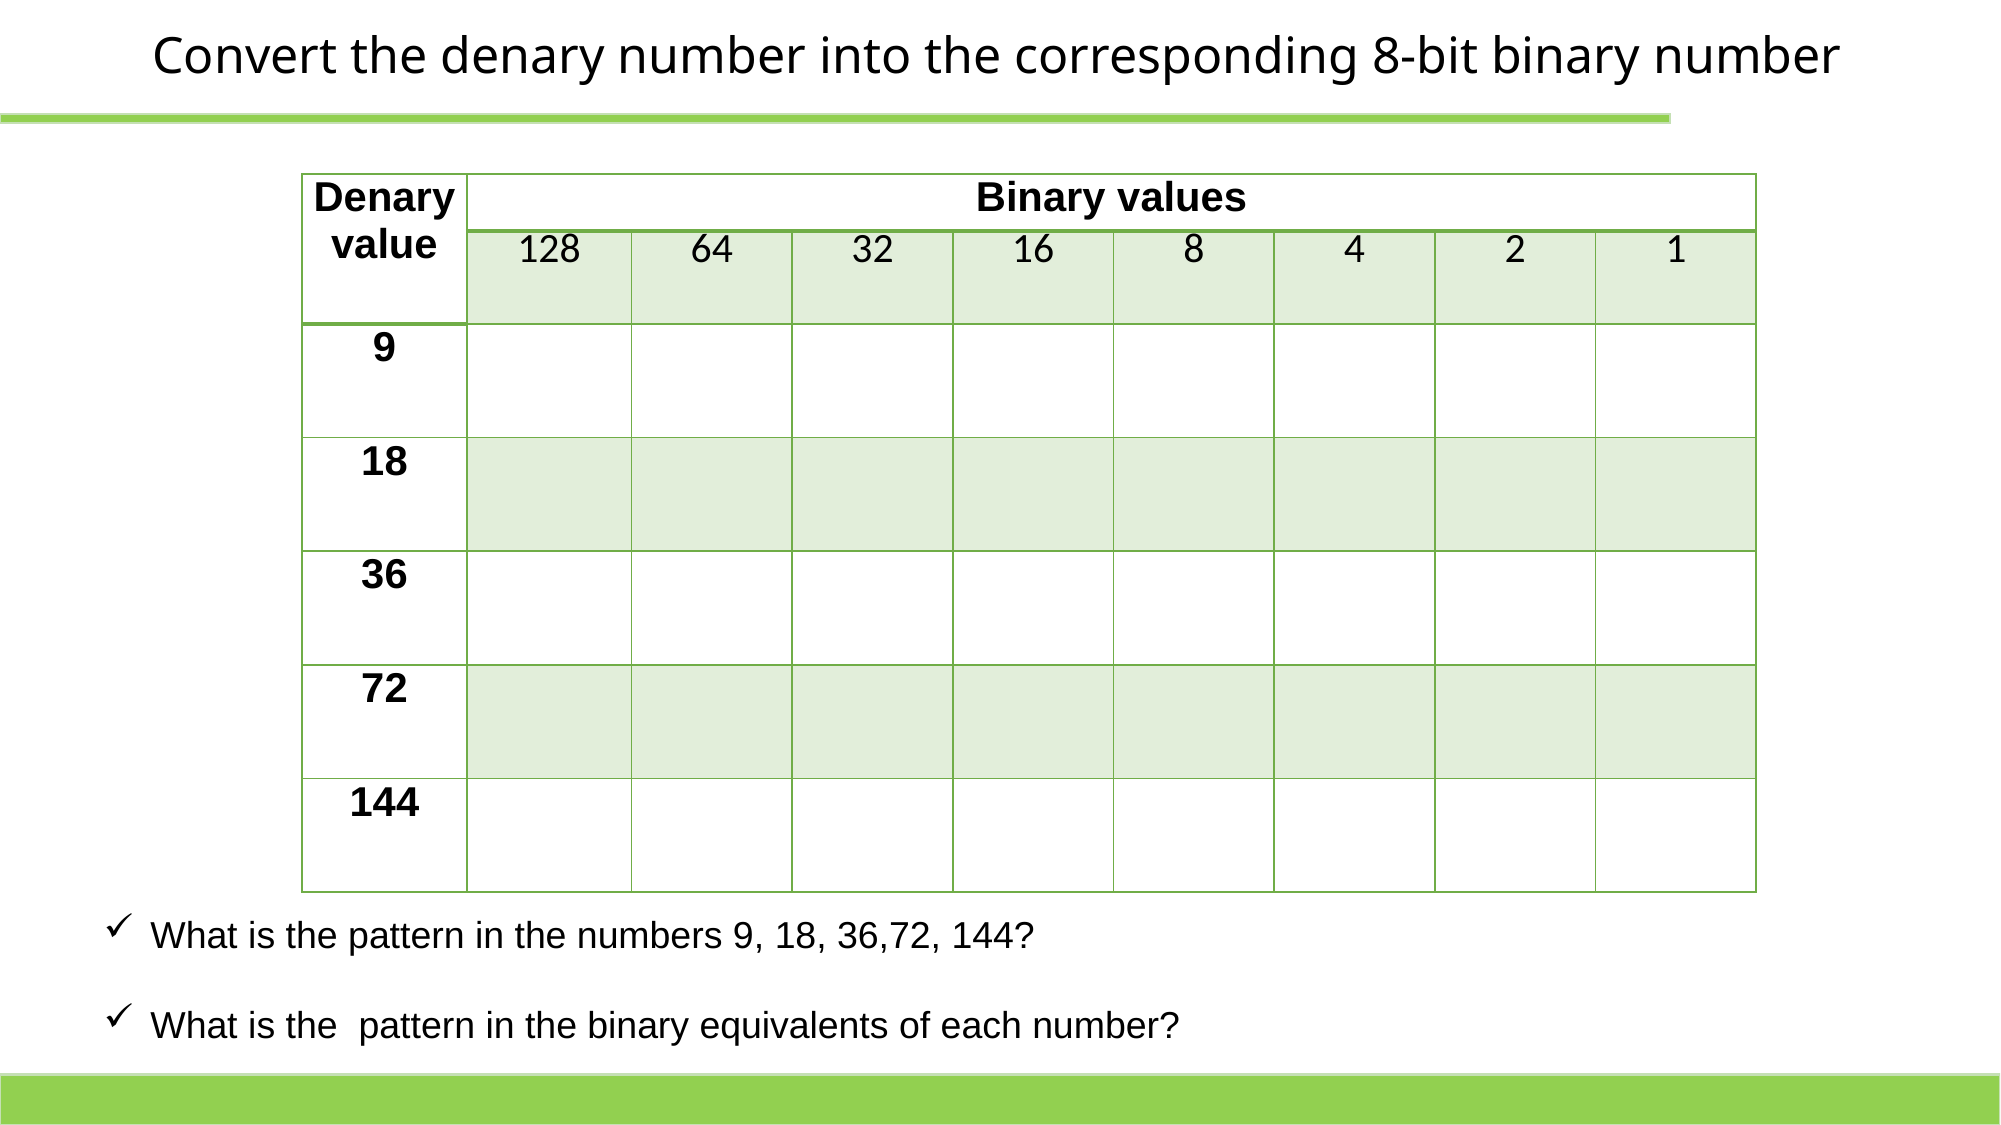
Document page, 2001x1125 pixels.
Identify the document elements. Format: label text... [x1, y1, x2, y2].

table_cell 9 [303, 326, 466, 437]
table_cell [468, 325, 631, 437]
table_cell [632, 552, 791, 664]
text_box What is the pattern in the numbers 9, 18, 36,72, 144? What is the pattern in the binary equivalents of each number? [88, 903, 1912, 1054]
table_cell [1436, 552, 1595, 664]
table_cell [468, 666, 631, 778]
table_cell 8 [1114, 233, 1273, 323]
table_cell [1114, 325, 1273, 437]
table_cell [954, 438, 1113, 550]
table_cell 1 [1596, 233, 1755, 323]
title Convert the denary number into the corresponding 8-bit binary number [137, 44, 1863, 70]
table_cell [1275, 666, 1434, 778]
table_cell [1114, 552, 1273, 664]
table_cell [793, 438, 952, 550]
table_cell 2 [1436, 233, 1595, 323]
table_cell 64 [632, 233, 791, 323]
table_header Binary values [468, 175, 1755, 229]
table_cell [632, 666, 791, 778]
table_cell [954, 779, 1113, 891]
table_cell [1275, 325, 1434, 437]
table_cell [632, 779, 791, 891]
table_cell [468, 438, 631, 550]
table_cell [1596, 438, 1755, 550]
table_cell 36 [303, 552, 466, 664]
table_cell [1436, 438, 1595, 550]
table_cell [1436, 779, 1595, 891]
table_cell 144 [303, 779, 466, 891]
table_cell [1436, 666, 1595, 778]
table_cell [954, 325, 1113, 437]
table_cell 32 [793, 233, 952, 323]
table_cell [1596, 666, 1755, 778]
table_cell [954, 552, 1113, 664]
table_header Denary value [303, 175, 466, 322]
table_cell [468, 552, 631, 664]
table_cell [1275, 779, 1434, 891]
table_cell [793, 779, 952, 891]
table_cell [1596, 325, 1755, 437]
table_cell [793, 325, 952, 437]
table_cell [1596, 779, 1755, 891]
table_cell [793, 552, 952, 664]
table_cell [468, 779, 631, 891]
table_cell [1275, 438, 1434, 550]
table_cell 128 [468, 233, 631, 323]
table_cell 4 [1275, 233, 1434, 323]
table_cell [954, 666, 1113, 778]
table_cell [1114, 666, 1273, 778]
table_cell 18 [303, 438, 466, 550]
table_cell [1596, 552, 1755, 664]
table_cell 72 [303, 666, 466, 778]
table_cell [632, 438, 791, 550]
table_cell [1114, 779, 1273, 891]
table_cell [793, 666, 952, 778]
table_cell [1275, 552, 1434, 664]
table_cell 16 [954, 233, 1113, 323]
table_cell [1114, 438, 1273, 550]
table_cell [632, 325, 791, 437]
table_cell [1436, 325, 1595, 437]
